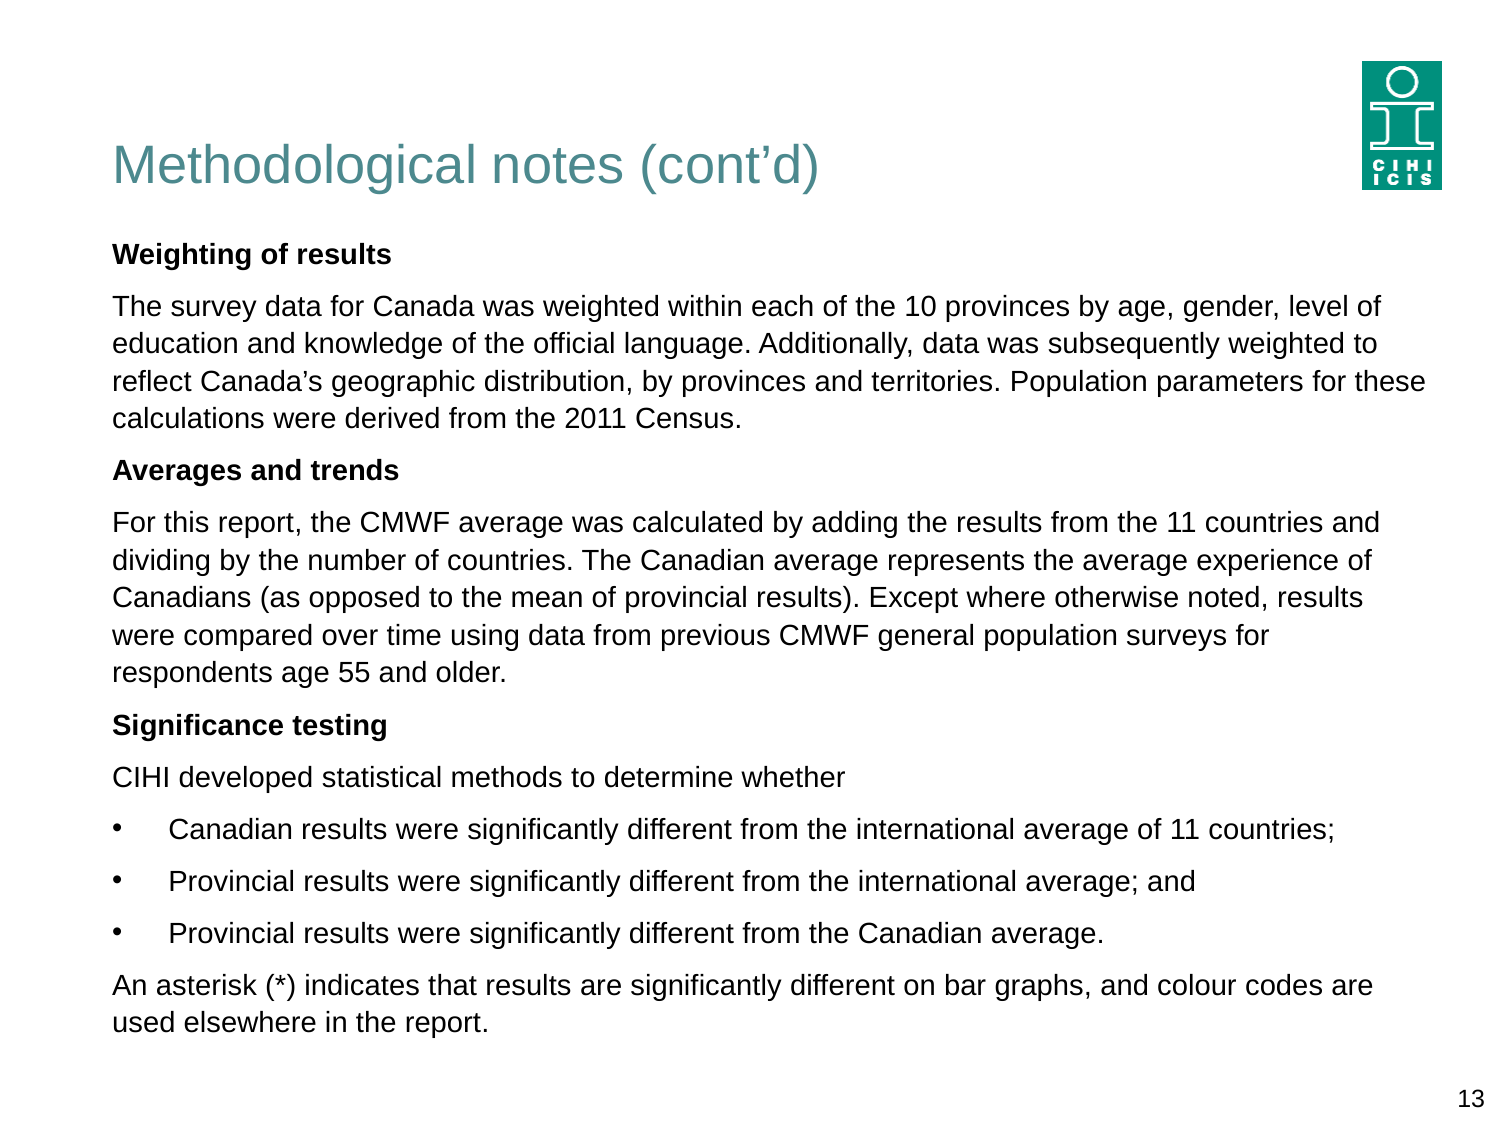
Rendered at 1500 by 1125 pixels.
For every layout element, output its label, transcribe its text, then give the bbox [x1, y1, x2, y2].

slide_number 13 [1337, 1074, 1500, 1125]
picture [1362, 61, 1442, 190]
title Methodological notes (cont’d) [97, 86, 1350, 224]
list Weighting of results The survey data for Canada was weighted within each of the 10 provinces by age, gender, level of education and knowledge of the official language. Additionally, data was subsequently weighted to reflect Canada’s geographic distribution, by provinces and territories. Population parameters for these calculations were derived from the 2011 Census. Averages and trends For this report, the CMWF average was calculated by adding the results from the 11 countries and dividing by the number of countries. The Canadian average represents the average experience of Canadians (as opposed to the mean of provincial results). Except where otherwise noted, results were compared over time using data from previous CMWF general population surveys for respondents age 55 and older. Significance testing CIHI developed statistical methods to determine whether Canadian results were significantly different from the international average of 11 countries; Provincial results were significantly different from the international average; and Provincial results were significantly different from the Canadian average. An asterisk (*) indicates that results are significantly different on bar graphs, and colour codes are used elsewhere in the report. [97, 224, 1448, 1015]
